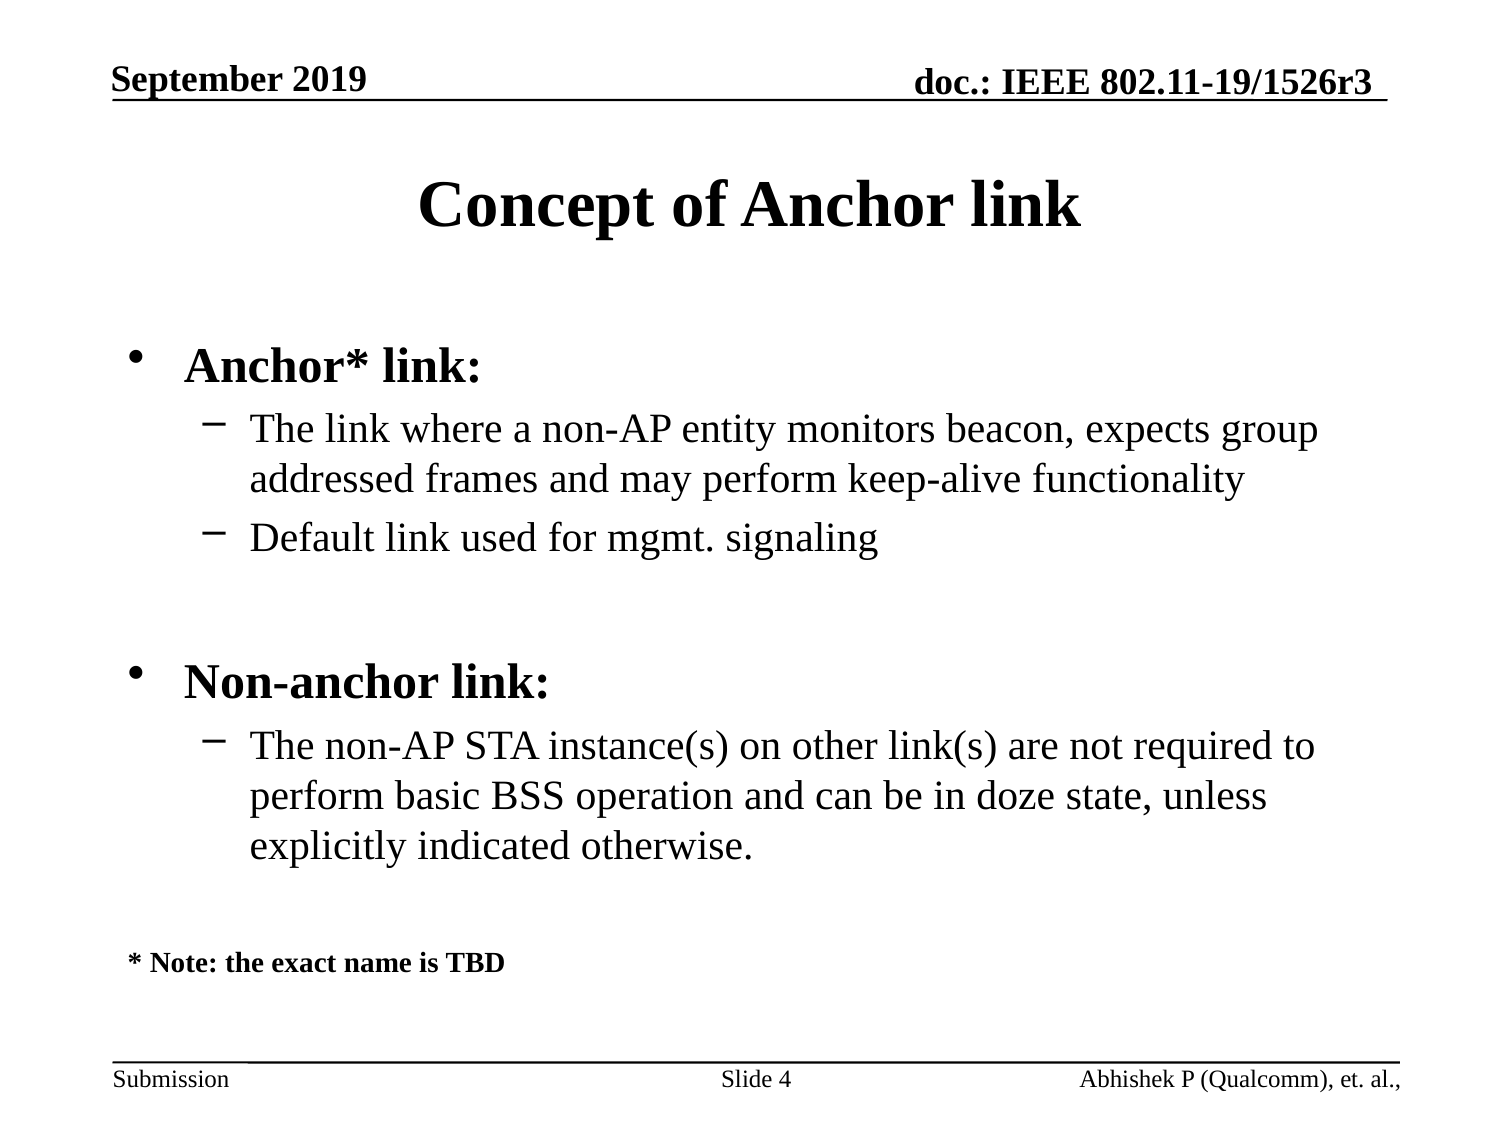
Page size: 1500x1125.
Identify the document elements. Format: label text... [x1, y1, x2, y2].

list Anchor* link: The link where a non-AP entity monitors beacon, expects group addressed frames and may perform keep-alive functionality Default link used for mgmt. signaling Non-anchor link: The non-AP STA instance(s) on other link(s) are not required to perform basic BSS operation and can be in doze state, unless explicitly indicated otherwise. * Note: the exact name is TBD [112, 324, 1402, 1042]
title Concept of Anchor link [112, 112, 1388, 288]
footer Abhishek P (Qualcomm), et. al., [949, 1061, 1402, 1093]
slide_number Slide 4 [712, 1061, 801, 1093]
